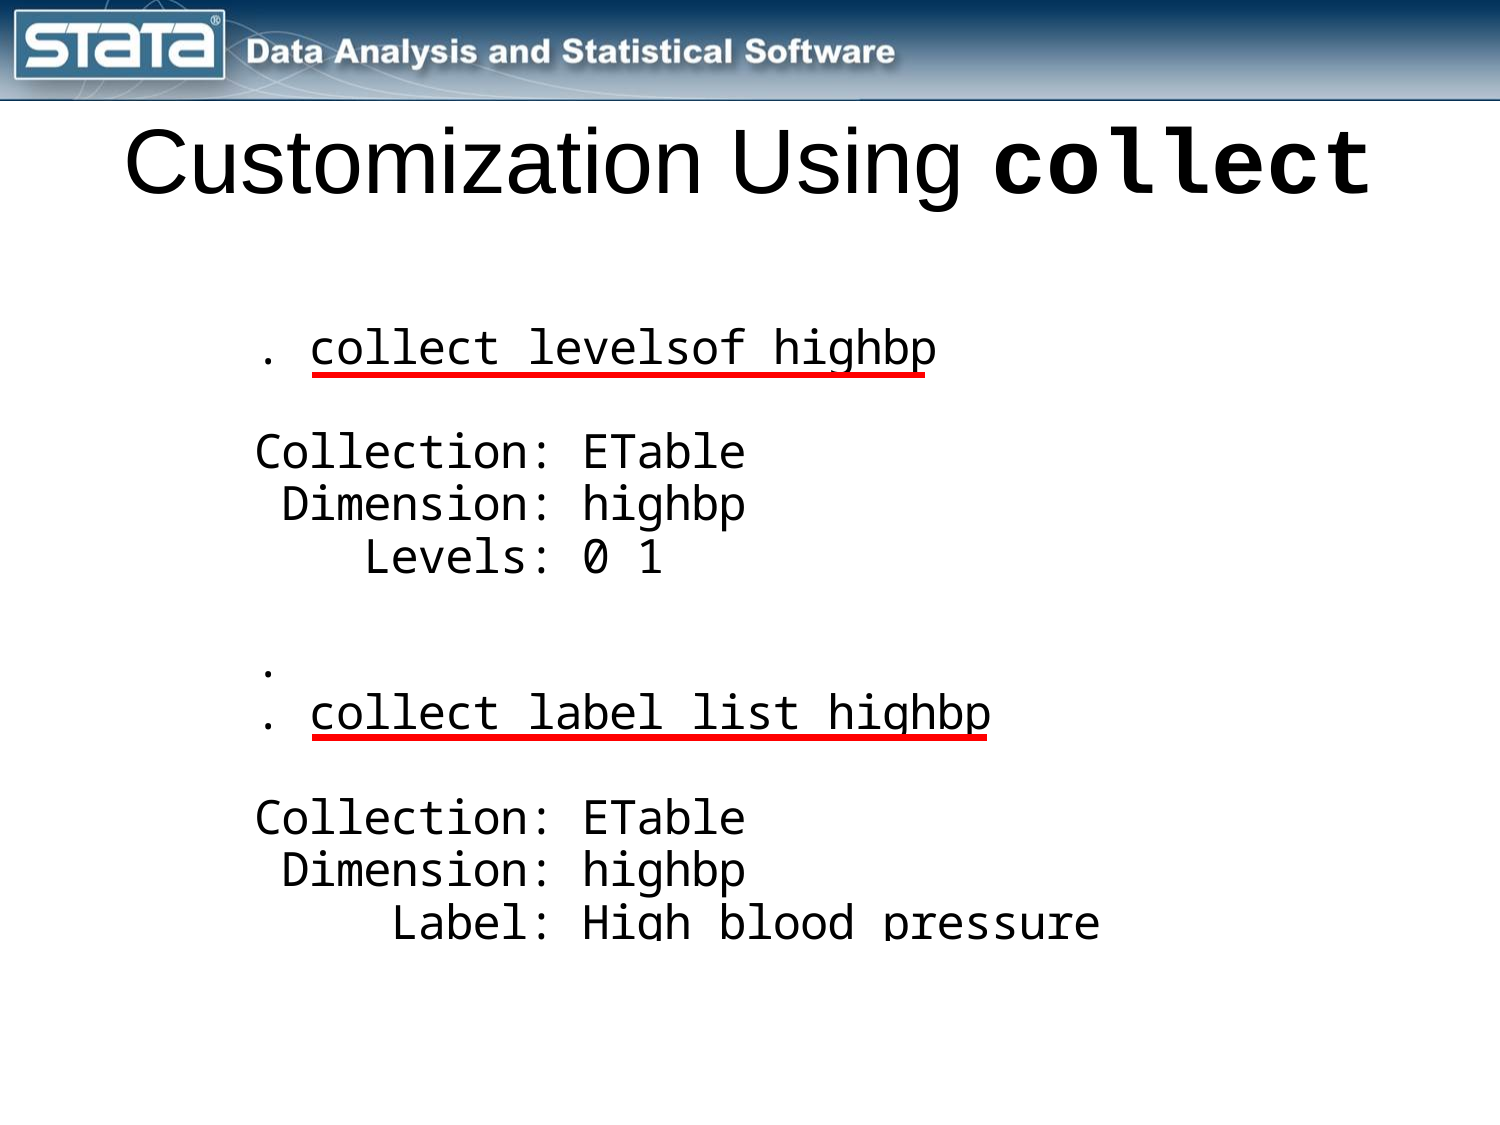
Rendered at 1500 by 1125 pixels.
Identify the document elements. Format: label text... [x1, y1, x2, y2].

title Customization Using collect [0, 108, 1500, 213]
picture [246, 313, 1176, 942]
picture [0, 0, 1500, 102]
